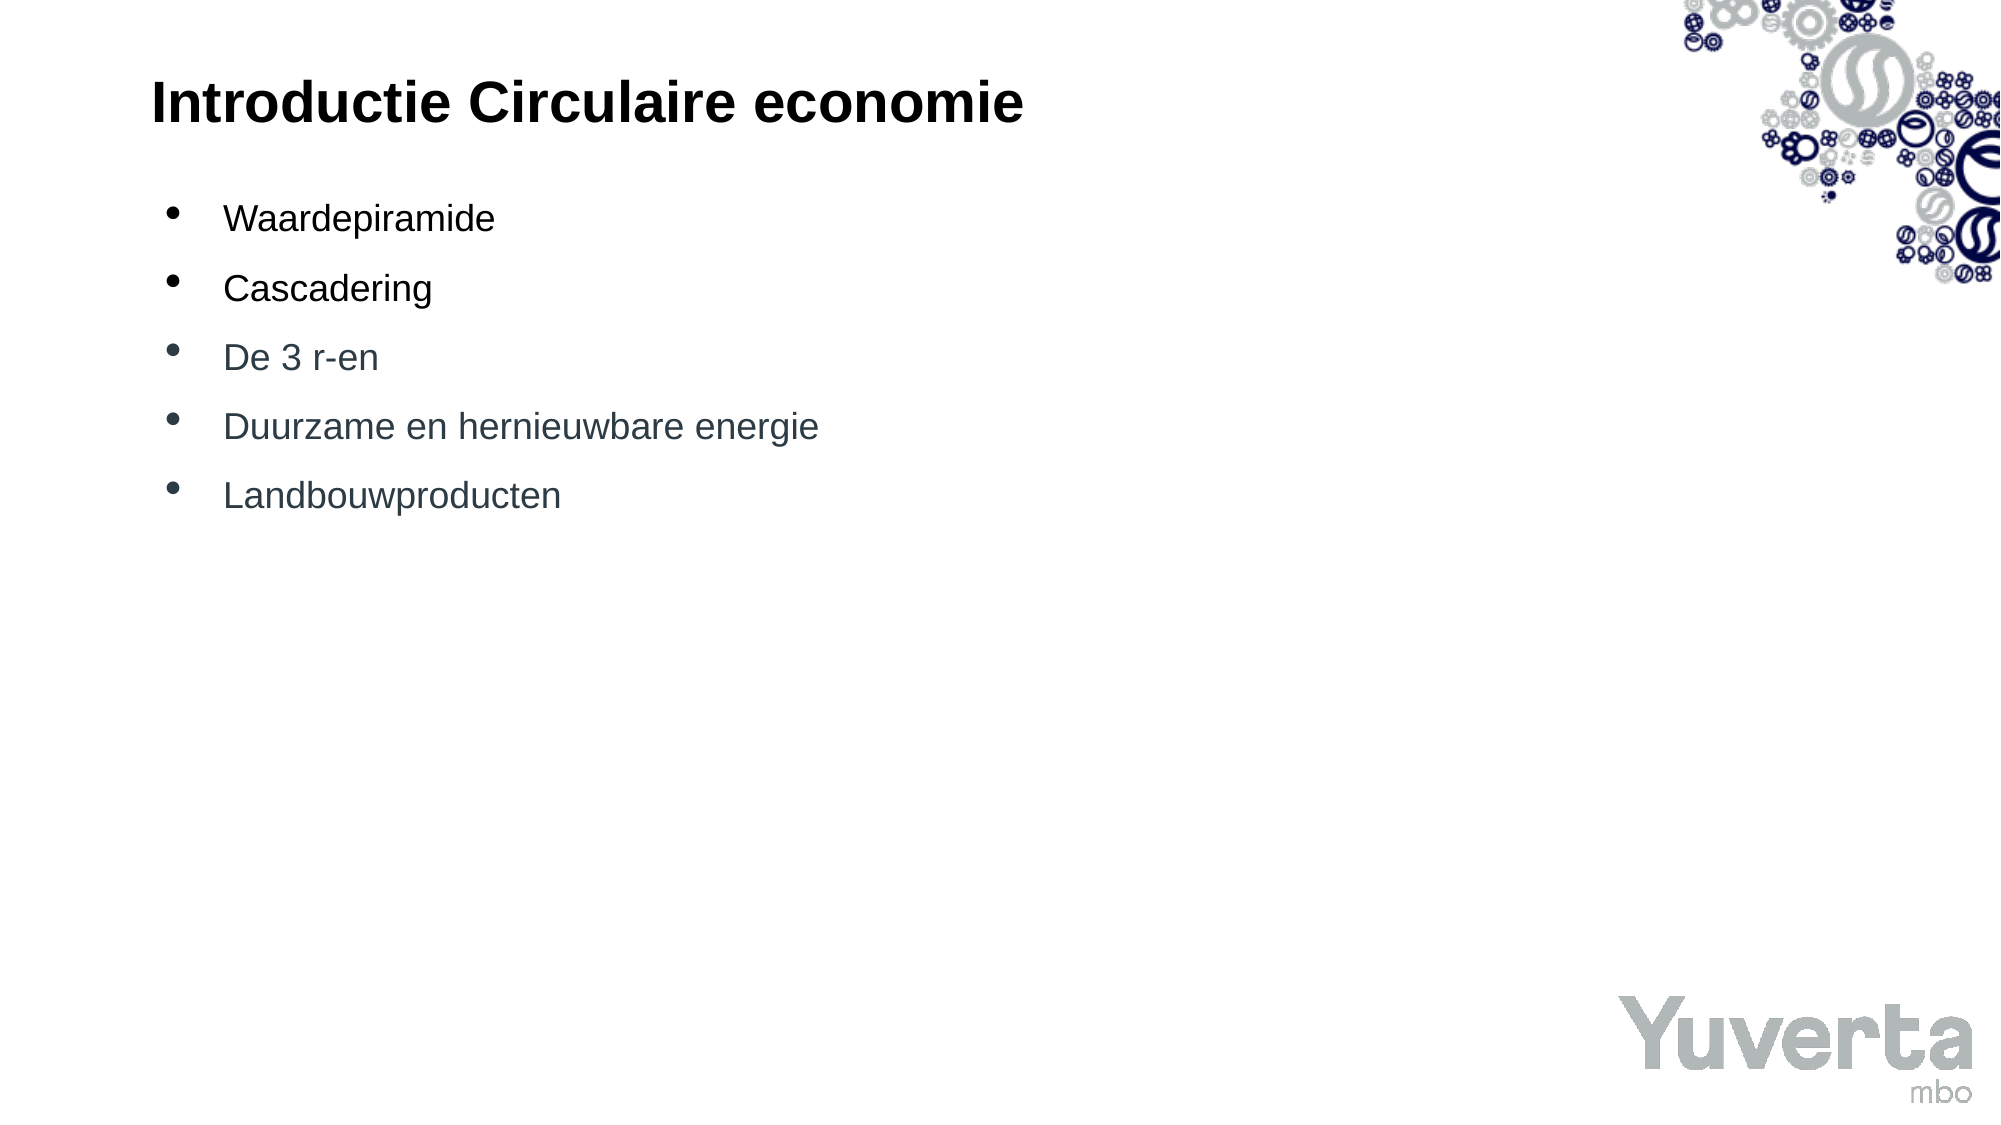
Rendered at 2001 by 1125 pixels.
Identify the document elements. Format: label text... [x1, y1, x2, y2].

title Introductie Circulaire economie [136, 50, 1590, 157]
picture [0, 0, 2000, 1125]
list Waardepiramide Cascadering De 3 r-en Duurzame en hernieuwbare energie Landbouwproducten [151, 191, 1603, 1090]
